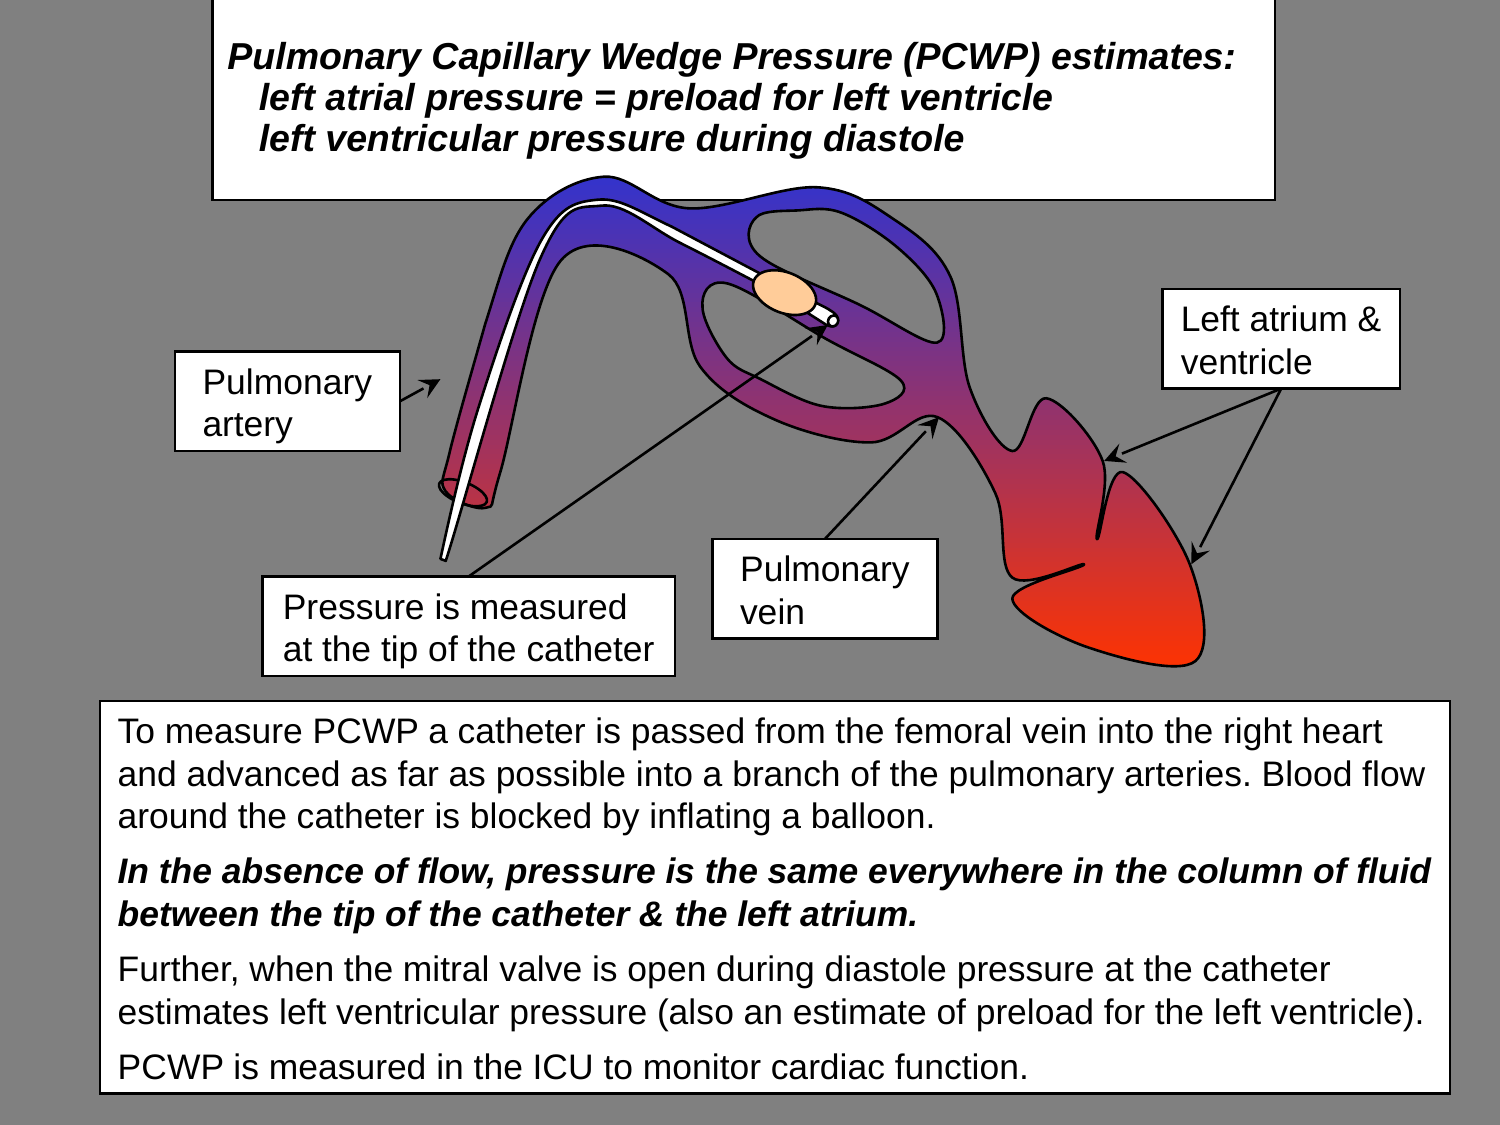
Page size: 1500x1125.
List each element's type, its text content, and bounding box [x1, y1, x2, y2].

title Pulmonary Capillary Wedge Pressure (PCWP) estimates: left atrial pressure = preload for left ventricle left ventricular pressure during diastole [211, 0, 1276, 173]
text_box To measure PCWP a catheter is passed from the femoral vein into the right heart and advanced as far as possible into a branch of the pulmonary arteries. Blood flow around the catheter is blocked by inflating a balloon. In the absence of flow, pressure is the same everywhere in the column of fluid between the tip of the catheter & the left atrium. Further, when the mitral valve is open during diastole pressure at the catheter estimates left ventricular pressure (also an estimate of preload for the left ventricle). PCWP is measured in the ICU to monitor cardiac function. [99, 701, 1450, 1094]
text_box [174, 174, 1401, 678]
